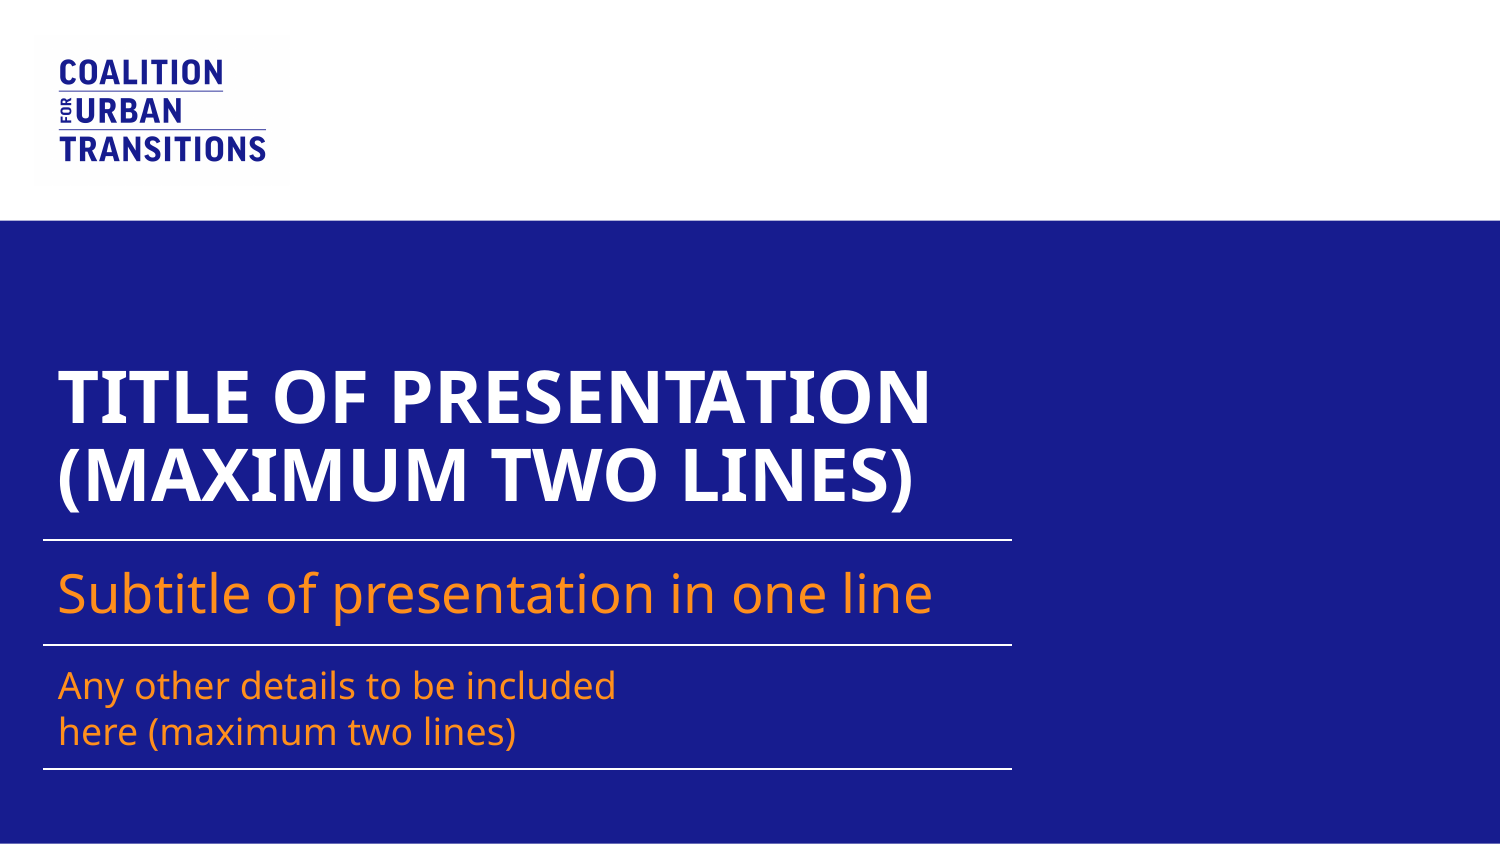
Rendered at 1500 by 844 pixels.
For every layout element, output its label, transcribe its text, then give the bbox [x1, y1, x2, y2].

list Subtitle of presentation in one line [42, 551, 1013, 633]
title TITLE OF PRESENTATION (MAXIMUM TWO LINES) [42, 349, 1013, 526]
list Any other details to be included here (maximum two lines) [42, 653, 1013, 747]
picture [34, 35, 290, 186]
